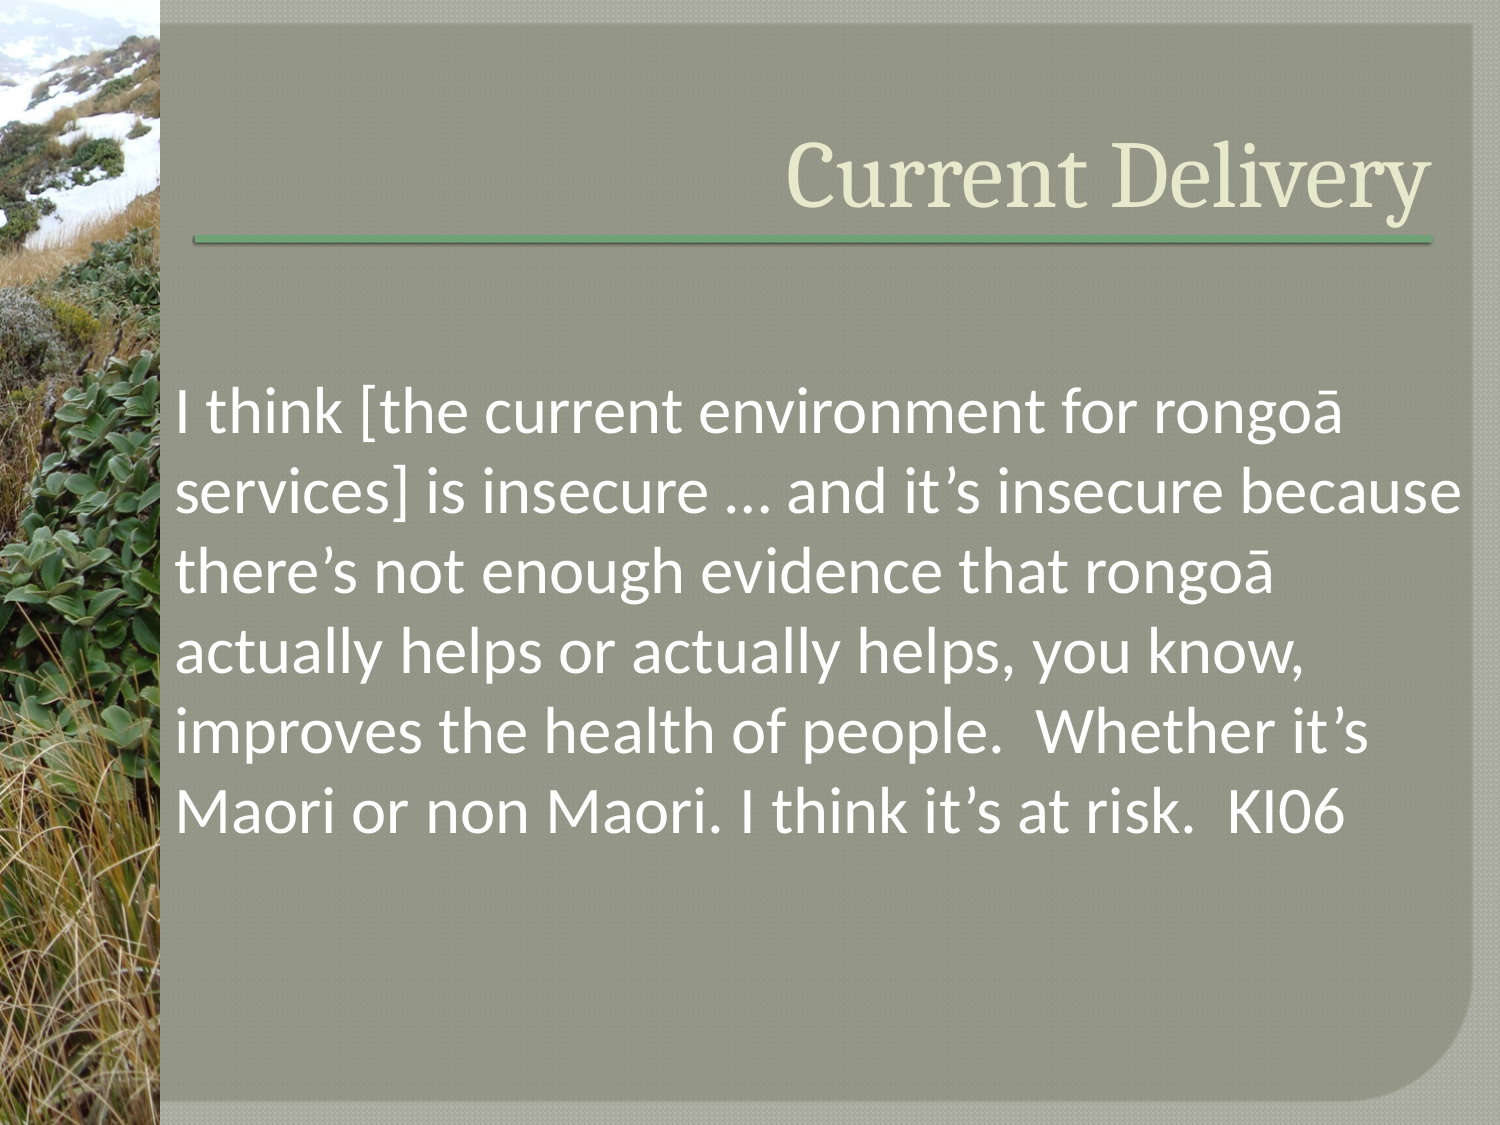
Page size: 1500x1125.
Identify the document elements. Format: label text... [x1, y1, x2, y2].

picture [0, 0, 160, 1125]
title Current Delivery [180, 46, 1447, 234]
list I think [the current environment for rongoā services] is insecure … and it’s insecure because there’s not enough evidence that rongoā actually helps or actually helps, you know, improves the health of people. Whether it’s Maori or non Maori. I think it’s at risk. KI06 [159, 278, 1496, 1022]
